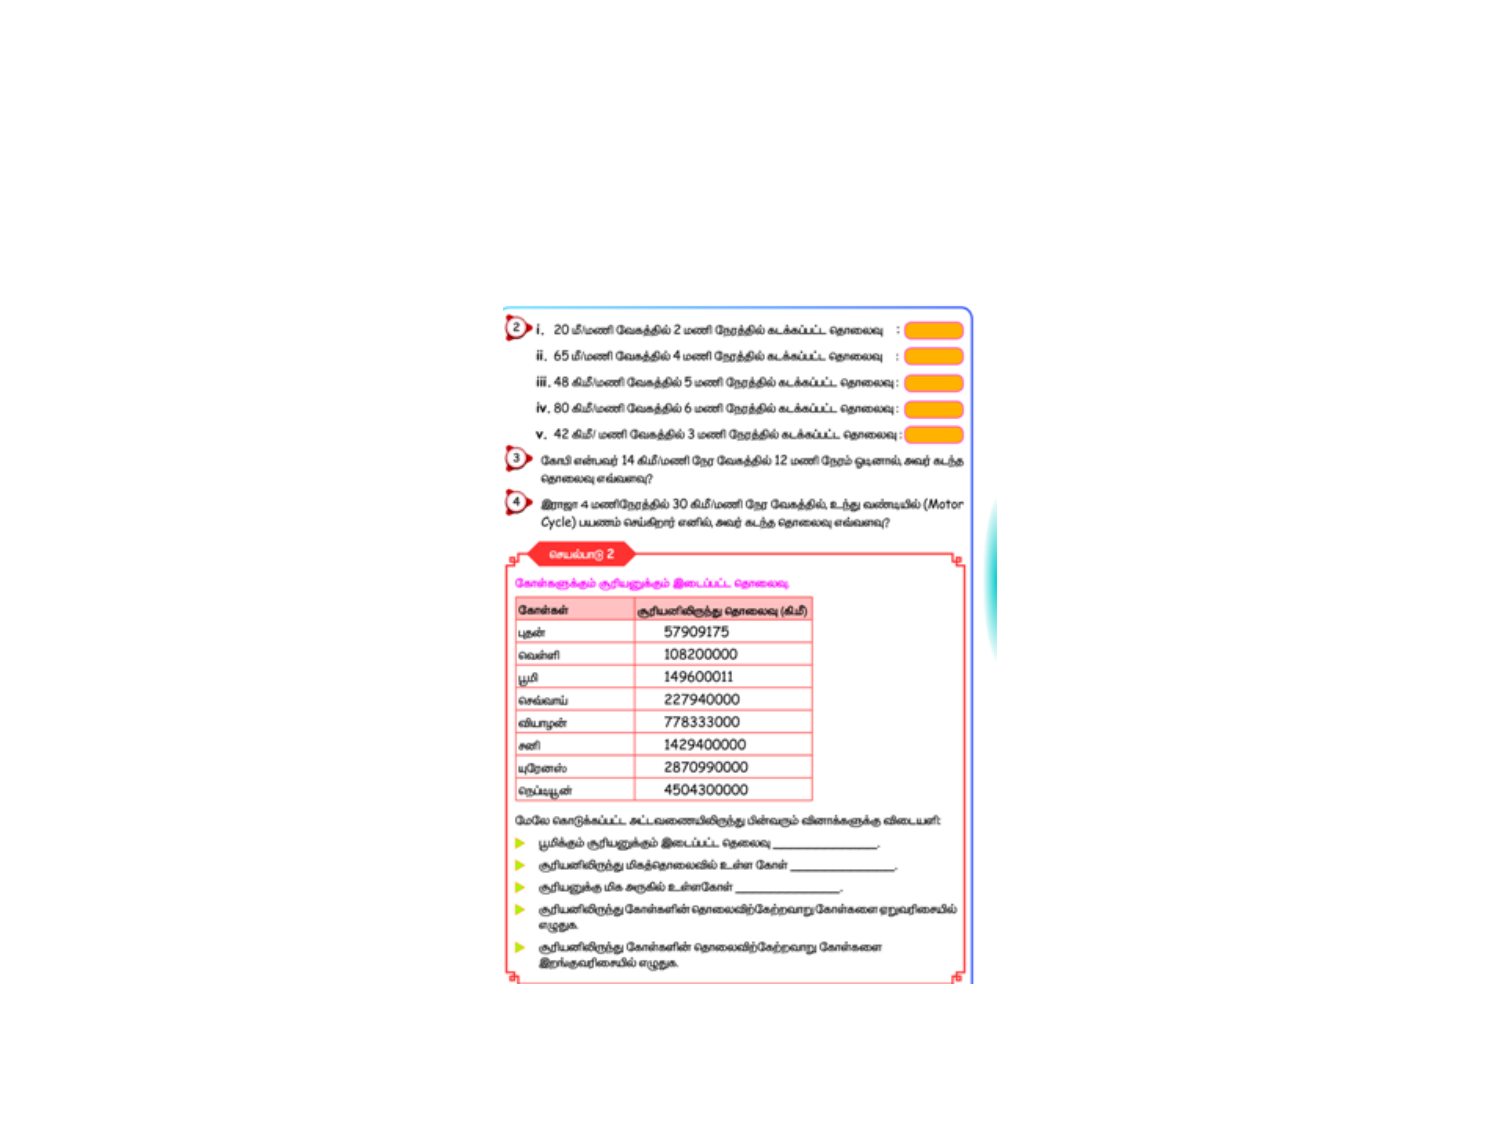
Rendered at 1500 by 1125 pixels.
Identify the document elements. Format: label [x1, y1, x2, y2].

list [503, 283, 997, 984]
